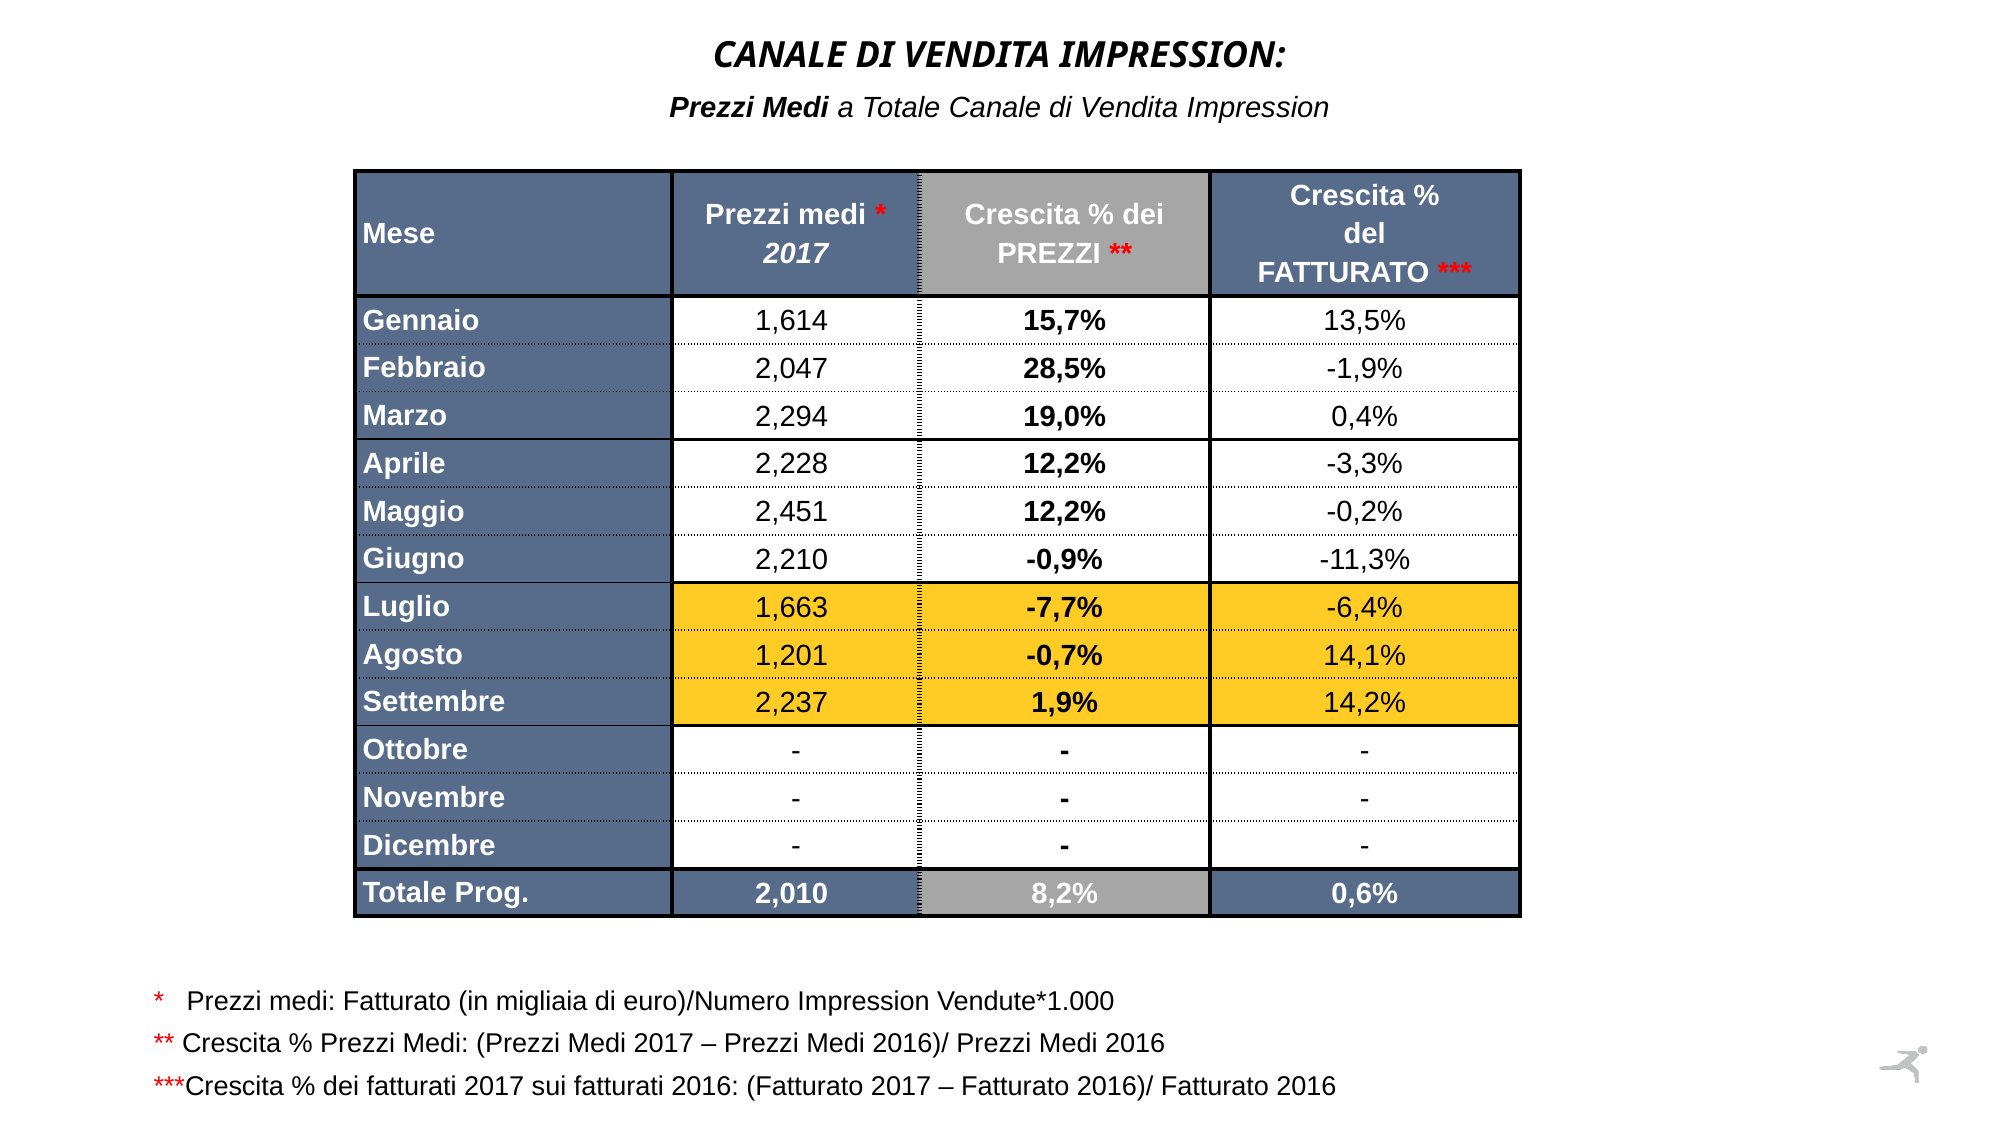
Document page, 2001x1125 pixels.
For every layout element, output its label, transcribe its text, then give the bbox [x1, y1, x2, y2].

table_cell Luglio [357, 583, 670, 630]
table_cell - [919, 821, 1208, 867]
table_cell Febbraio [357, 344, 670, 392]
table_cell 1,201 [674, 630, 919, 678]
text_box * Prezzi medi: Fatturato (in migliaia di euro)/Numero Impression Vendute*1.000 ** Crescita % Prezzi Medi: (Prezzi Medi 2017 – Prezzi Medi 2016)/ Prezzi Medi 2016 ***Crescita % dei fatturati 2017 sui fatturati 2016: (Fatturato 2017 – Fatturato 2016)/ Fatturato 2016 [138, 975, 1351, 1108]
table_cell - [674, 773, 919, 821]
table_cell - [674, 727, 919, 773]
table_cell 2,294 [674, 392, 919, 438]
table_cell Agosto [357, 630, 670, 678]
table_cell 19,0% [919, 392, 1208, 438]
table_header Crescita % del FATTURATO *** [1212, 173, 1518, 294]
table_cell - [1212, 727, 1518, 773]
table_cell 0,6% [1212, 871, 1518, 914]
table_cell Marzo [357, 392, 670, 438]
table_cell 0,4% [1212, 392, 1518, 438]
table_cell 14,1% [1212, 630, 1518, 678]
table_cell 13,5% [1212, 298, 1518, 344]
table_cell Novembre [357, 773, 670, 821]
table_cell Totale Prog. [357, 871, 670, 914]
table_cell Ottobre [357, 726, 670, 773]
table_header Prezzi medi * 2017 [674, 173, 919, 294]
table_cell 2,047 [674, 344, 919, 392]
table_cell 14,2% [1212, 678, 1518, 724]
table_cell 12,2% [919, 441, 1208, 487]
table_cell Giugno [357, 535, 670, 582]
table_cell 28,5% [919, 344, 1208, 392]
table_cell Maggio [357, 487, 670, 535]
table_cell 12,2% [919, 487, 1208, 535]
text_box CANALE DI VENDITA IMPRESSION: Prezzi Medi a Totale Canale di Vendita Impression [314, 23, 1686, 134]
table_cell -0,2% [1212, 487, 1518, 535]
table_header Crescita % dei PREZZI ** [919, 173, 1208, 294]
table_cell -3,3% [1212, 441, 1518, 487]
table_cell - [1212, 821, 1518, 867]
table_cell Aprile [357, 440, 670, 487]
table_cell 8,2% [919, 871, 1208, 914]
table_cell -1,9% [1212, 344, 1518, 392]
table_cell -0,7% [919, 630, 1208, 678]
table_cell - [674, 821, 919, 867]
table_cell 2,451 [674, 487, 919, 535]
table_cell - [1212, 773, 1518, 821]
table_header Mese [357, 173, 670, 294]
table_cell 2,010 [674, 871, 919, 914]
table_cell Dicembre [357, 821, 670, 867]
table_cell 2,210 [674, 535, 919, 581]
table_cell Settembre [357, 678, 670, 725]
table_cell -11,3% [1212, 535, 1518, 581]
table_cell 1,9% [919, 678, 1208, 724]
table_cell - [919, 773, 1208, 821]
table_cell - [919, 727, 1208, 773]
table_cell -6,4% [1212, 584, 1518, 630]
table_cell 1,663 [674, 584, 919, 630]
table_cell 2,237 [674, 678, 919, 724]
table_cell 15,7% [919, 298, 1208, 344]
table_cell -0,9% [919, 535, 1208, 581]
table_cell -7,7% [919, 584, 1208, 630]
table_cell 2,228 [674, 441, 919, 487]
table_cell Gennaio [357, 298, 670, 344]
table_cell 1,614 [674, 298, 919, 344]
